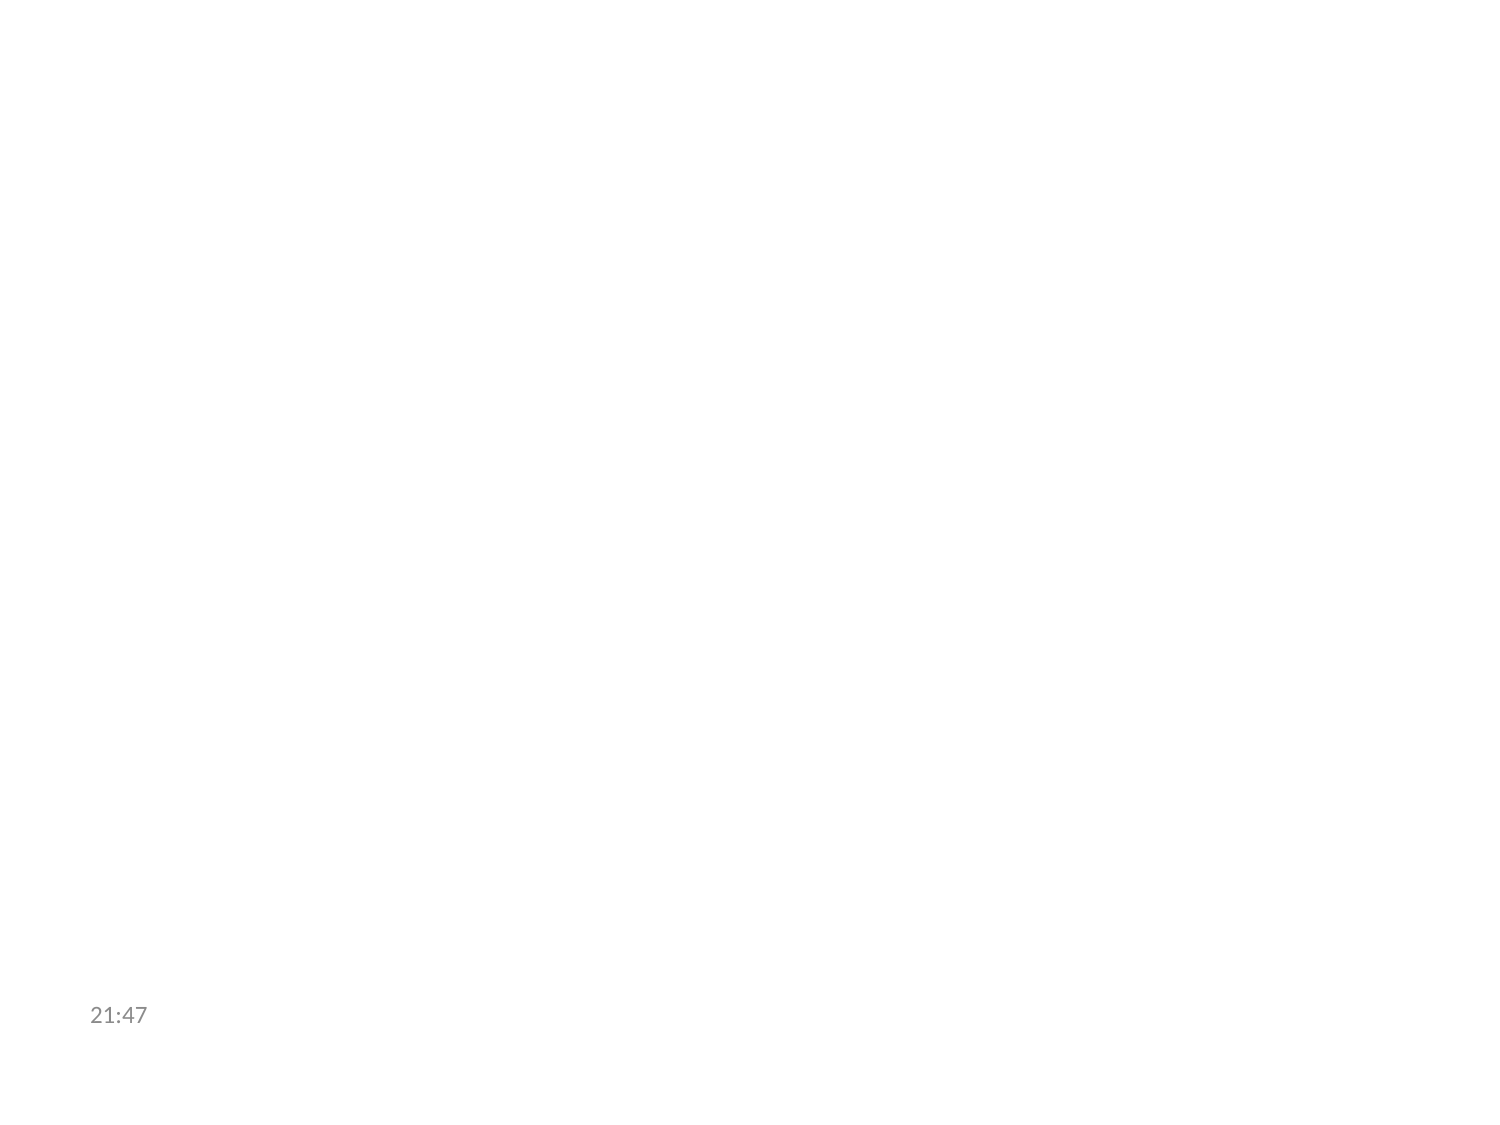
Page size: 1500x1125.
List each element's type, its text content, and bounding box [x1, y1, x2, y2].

text_box 15:35 [75, 983, 425, 1044]
